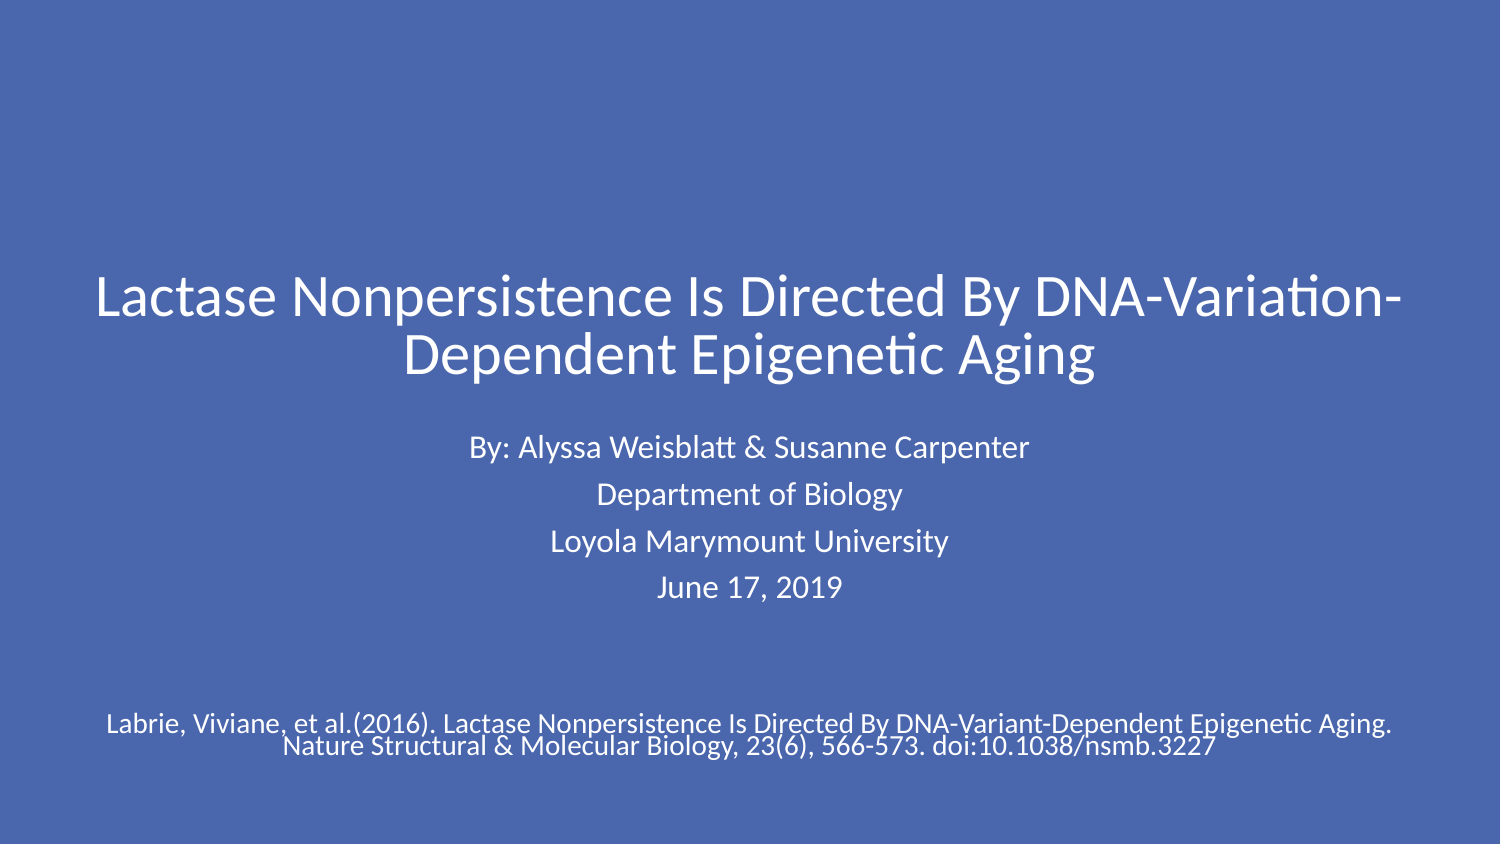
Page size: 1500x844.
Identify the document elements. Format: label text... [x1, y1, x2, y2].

title Lactase Nonpersistence Is Directed By DNA-Variation-Dependent Epigenetic Aging [75, 46, 1425, 393]
subtitle By: Alyssa Weisblatt & Susanne Carpenter Department of Biology Loyola Marymount University June 17, 2019 Labrie, Viviane, et al.(2016). Lactase Nonpersistence Is Directed By DNA-Variant-Dependent Epigenetic Aging. Nature Structural & Molecular Biology, 23(6), 566-573. doi:10.1038/nsmb.3227 [79, 392, 1421, 787]
